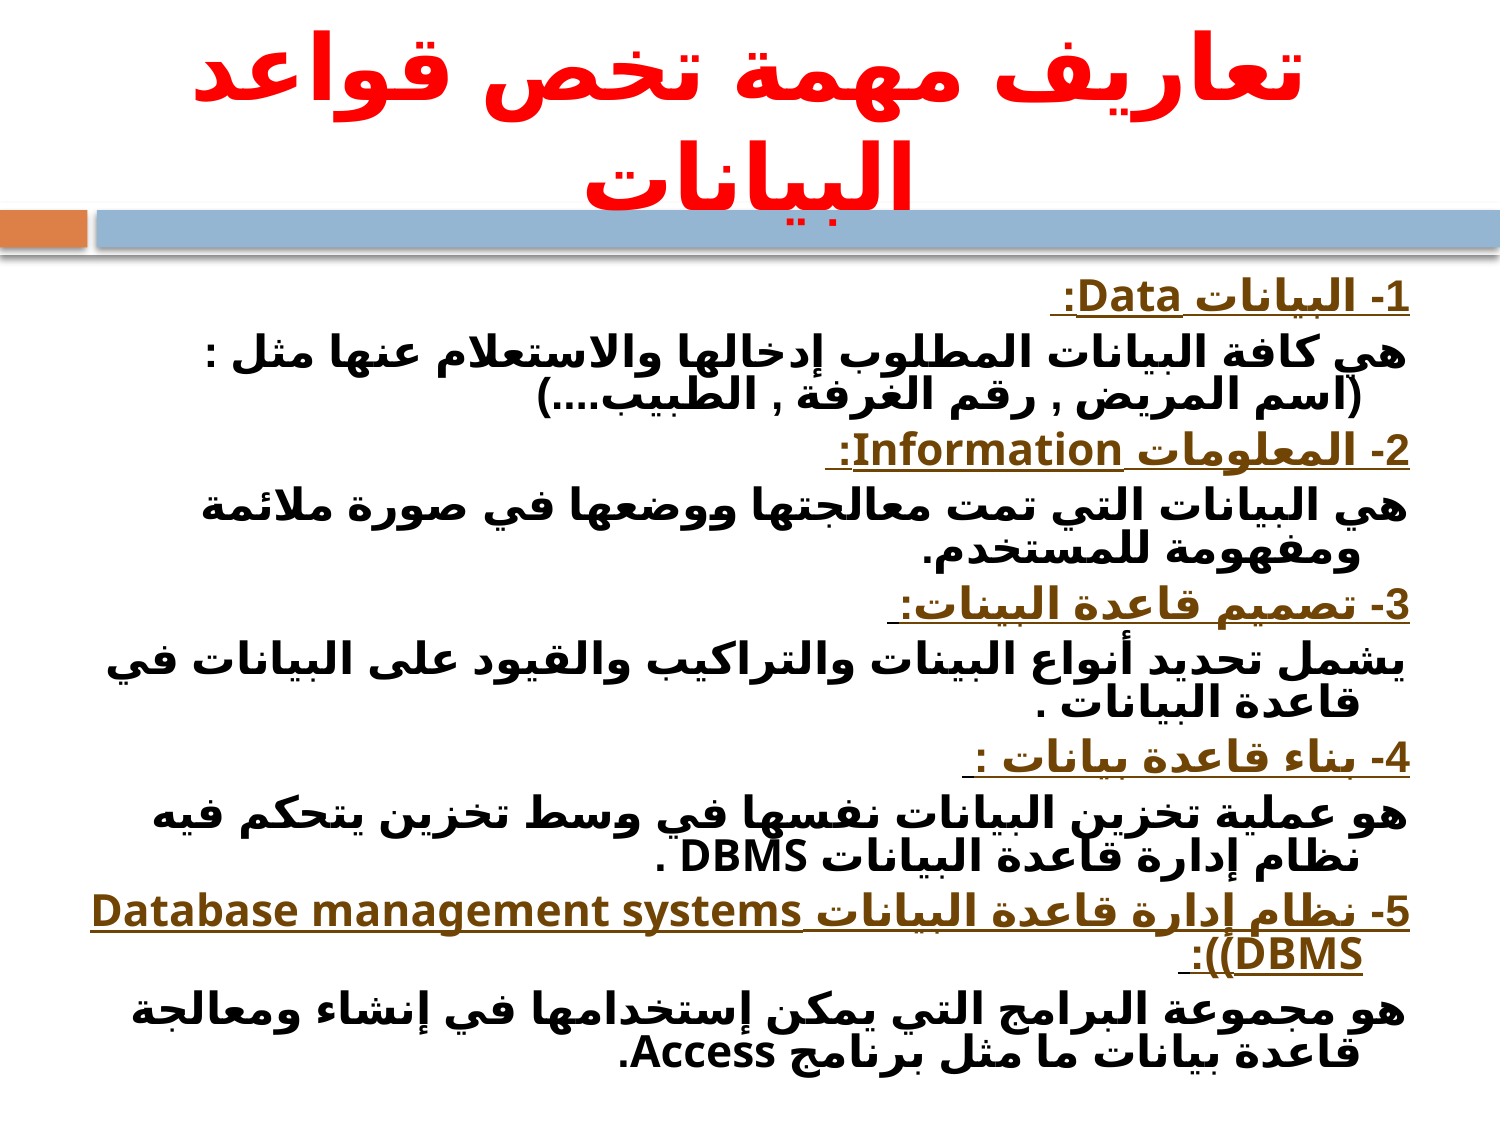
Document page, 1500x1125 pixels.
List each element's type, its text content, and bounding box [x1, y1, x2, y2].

list 1- البيانات Data: هي كافة البيانات المطلوب إدخالها والاستعلام عنها مثل : (اسم المريض , رقم الغرفة , الطبيب....) 2- المعلومات Information: هي البيانات التي تمت معالجتها ووضعها في صورة ملائمة ومفهومة للمستخدم. 3- تصميم قاعدة البينات: يشمل تحديد أنواع البينات والتراكيب والقيود على البيانات في قاعدة البيانات . 4- بناء قاعدة بيانات : هو عملية تخزين البيانات نفسها في وسط تخزين يتحكم فيه نظام إدارة قاعدة البيانات DBMS . 5- نظام إدارة قاعدة البيانات Database management systems DBMS)): هو مجموعة البرامج التي يمكن إستخدامها في إنشاء ومعالجة قاعدة بيانات ما مثل برنامج Access. [75, 270, 1425, 1088]
title تعاريف مهمة تخص قواعد البيانات [75, 24, 1425, 213]
